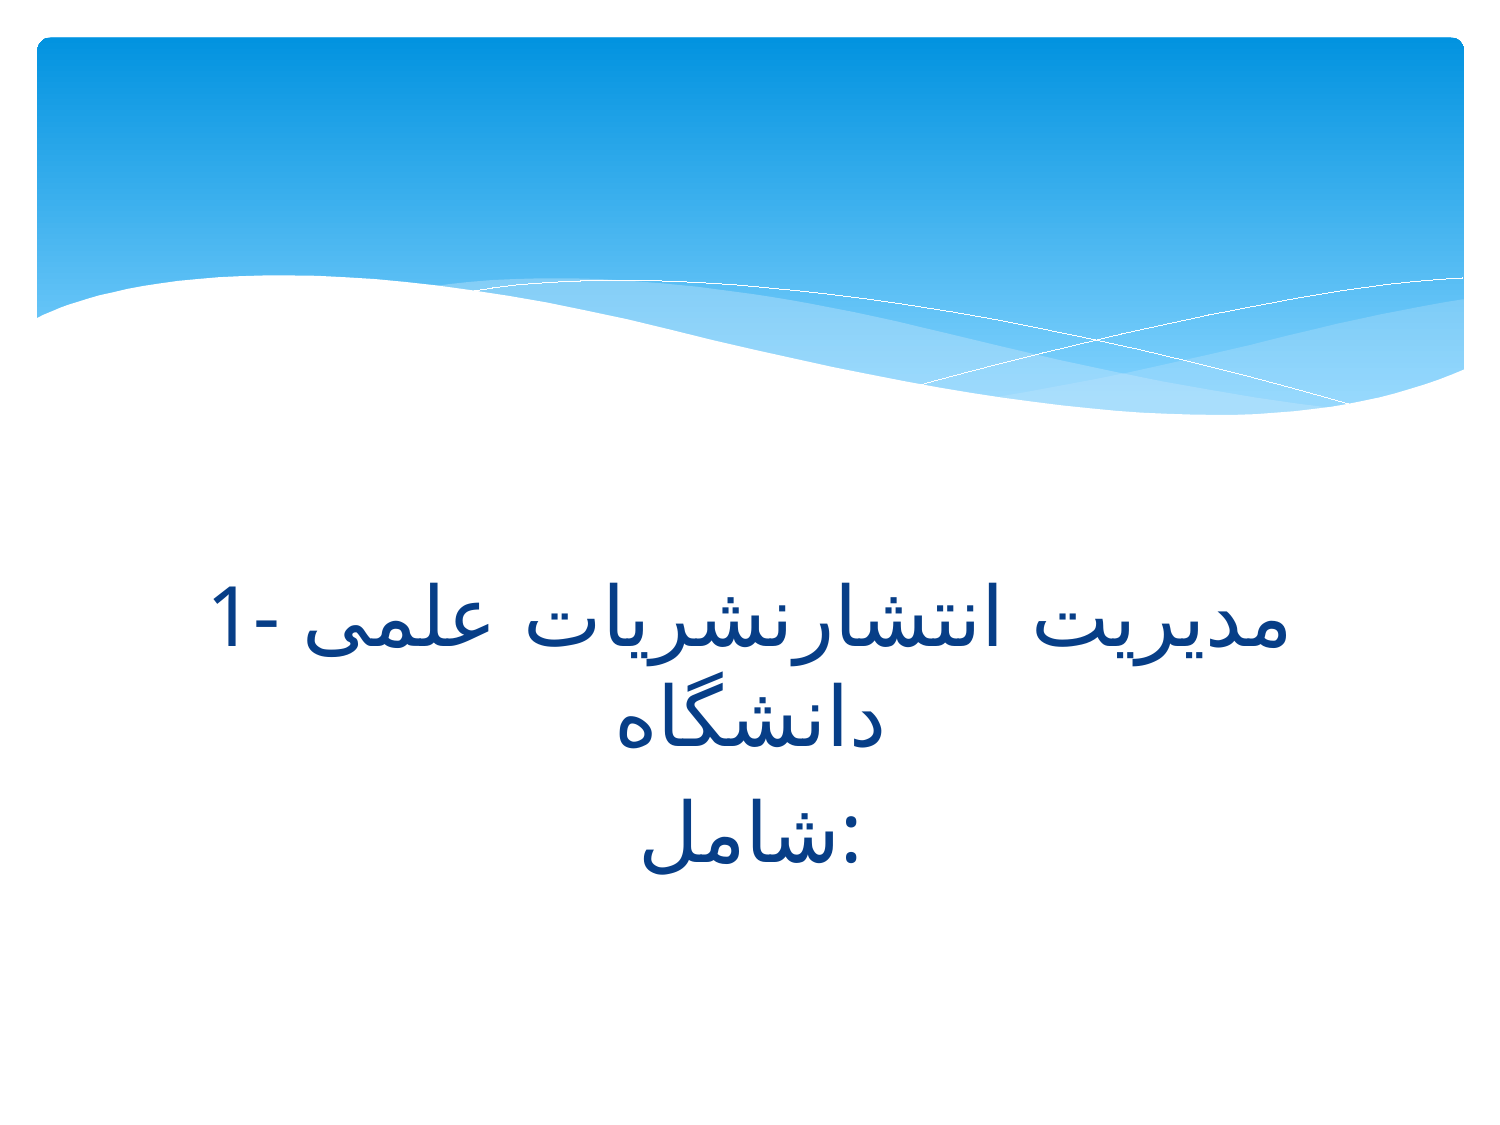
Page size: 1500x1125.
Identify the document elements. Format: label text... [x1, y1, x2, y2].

list 1- مدیریت انتشارنشریات علمی دانشگاه شامل: [143, 438, 1359, 1005]
